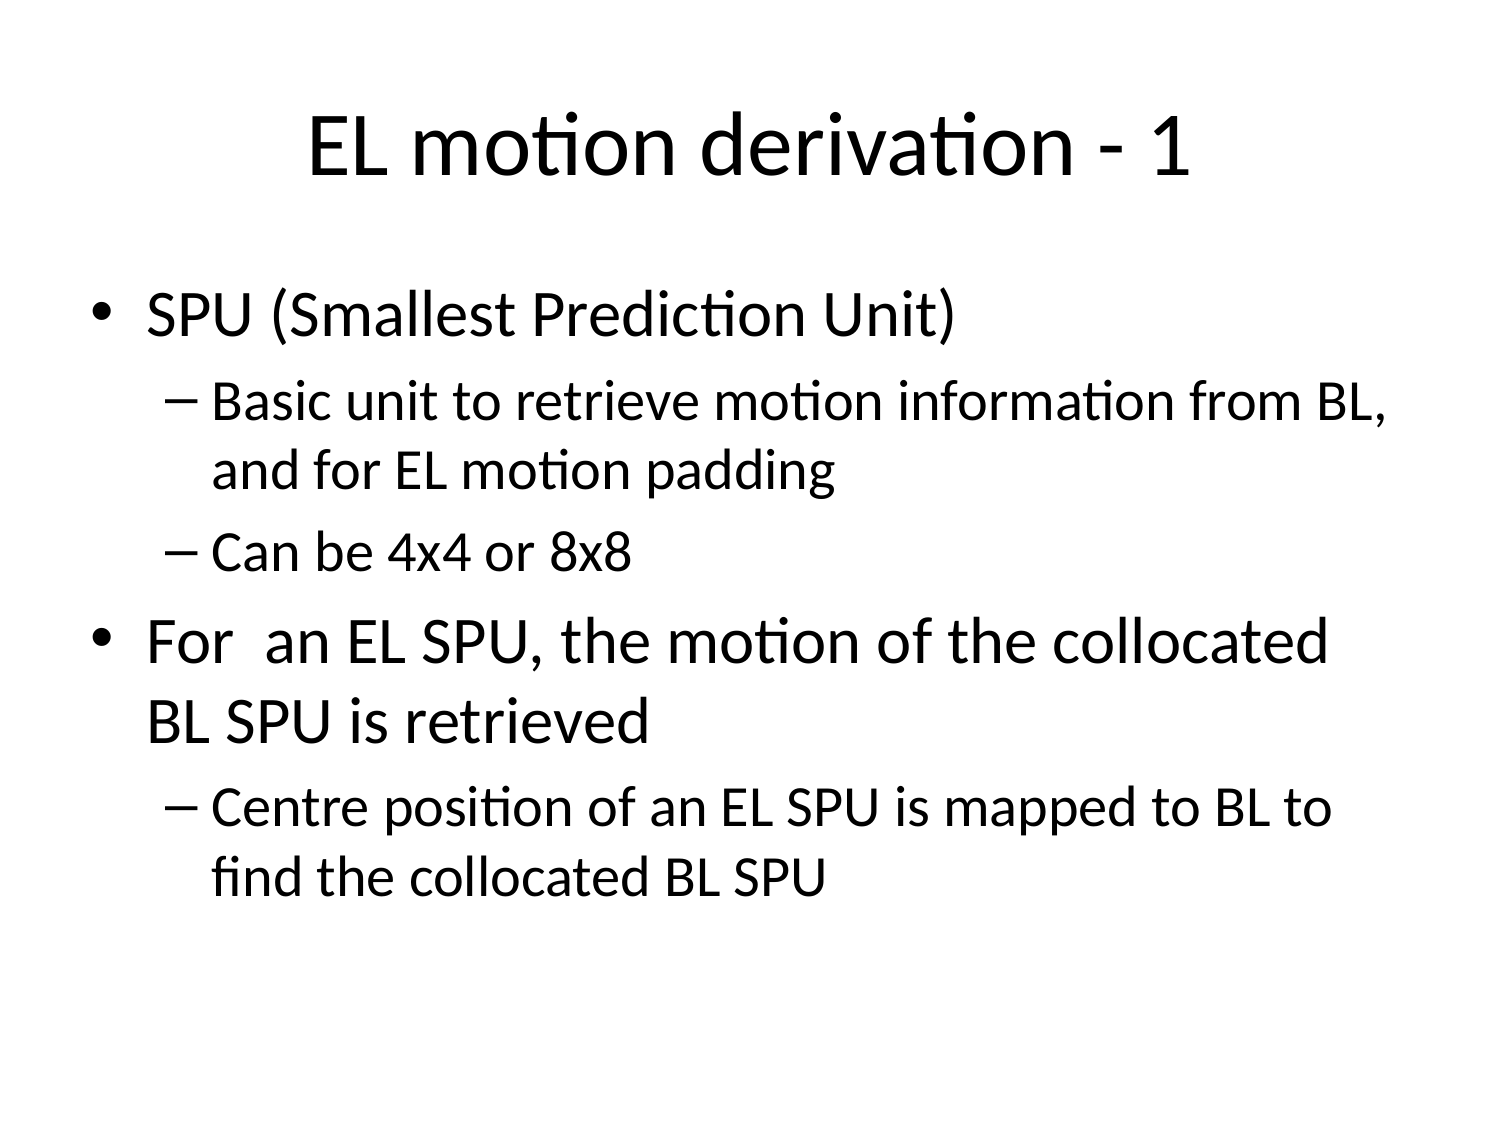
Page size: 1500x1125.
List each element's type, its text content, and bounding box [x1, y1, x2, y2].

list SPU (Smallest Prediction Unit) Basic unit to retrieve motion information from BL, and for EL motion padding Can be 4x4 or 8x8 For an EL SPU, the motion of the collocated BL SPU is retrieved Centre position of an EL SPU is mapped to BL to find the collocated BL SPU [75, 262, 1425, 1005]
title EL motion derivation - 1 [75, 45, 1425, 233]
